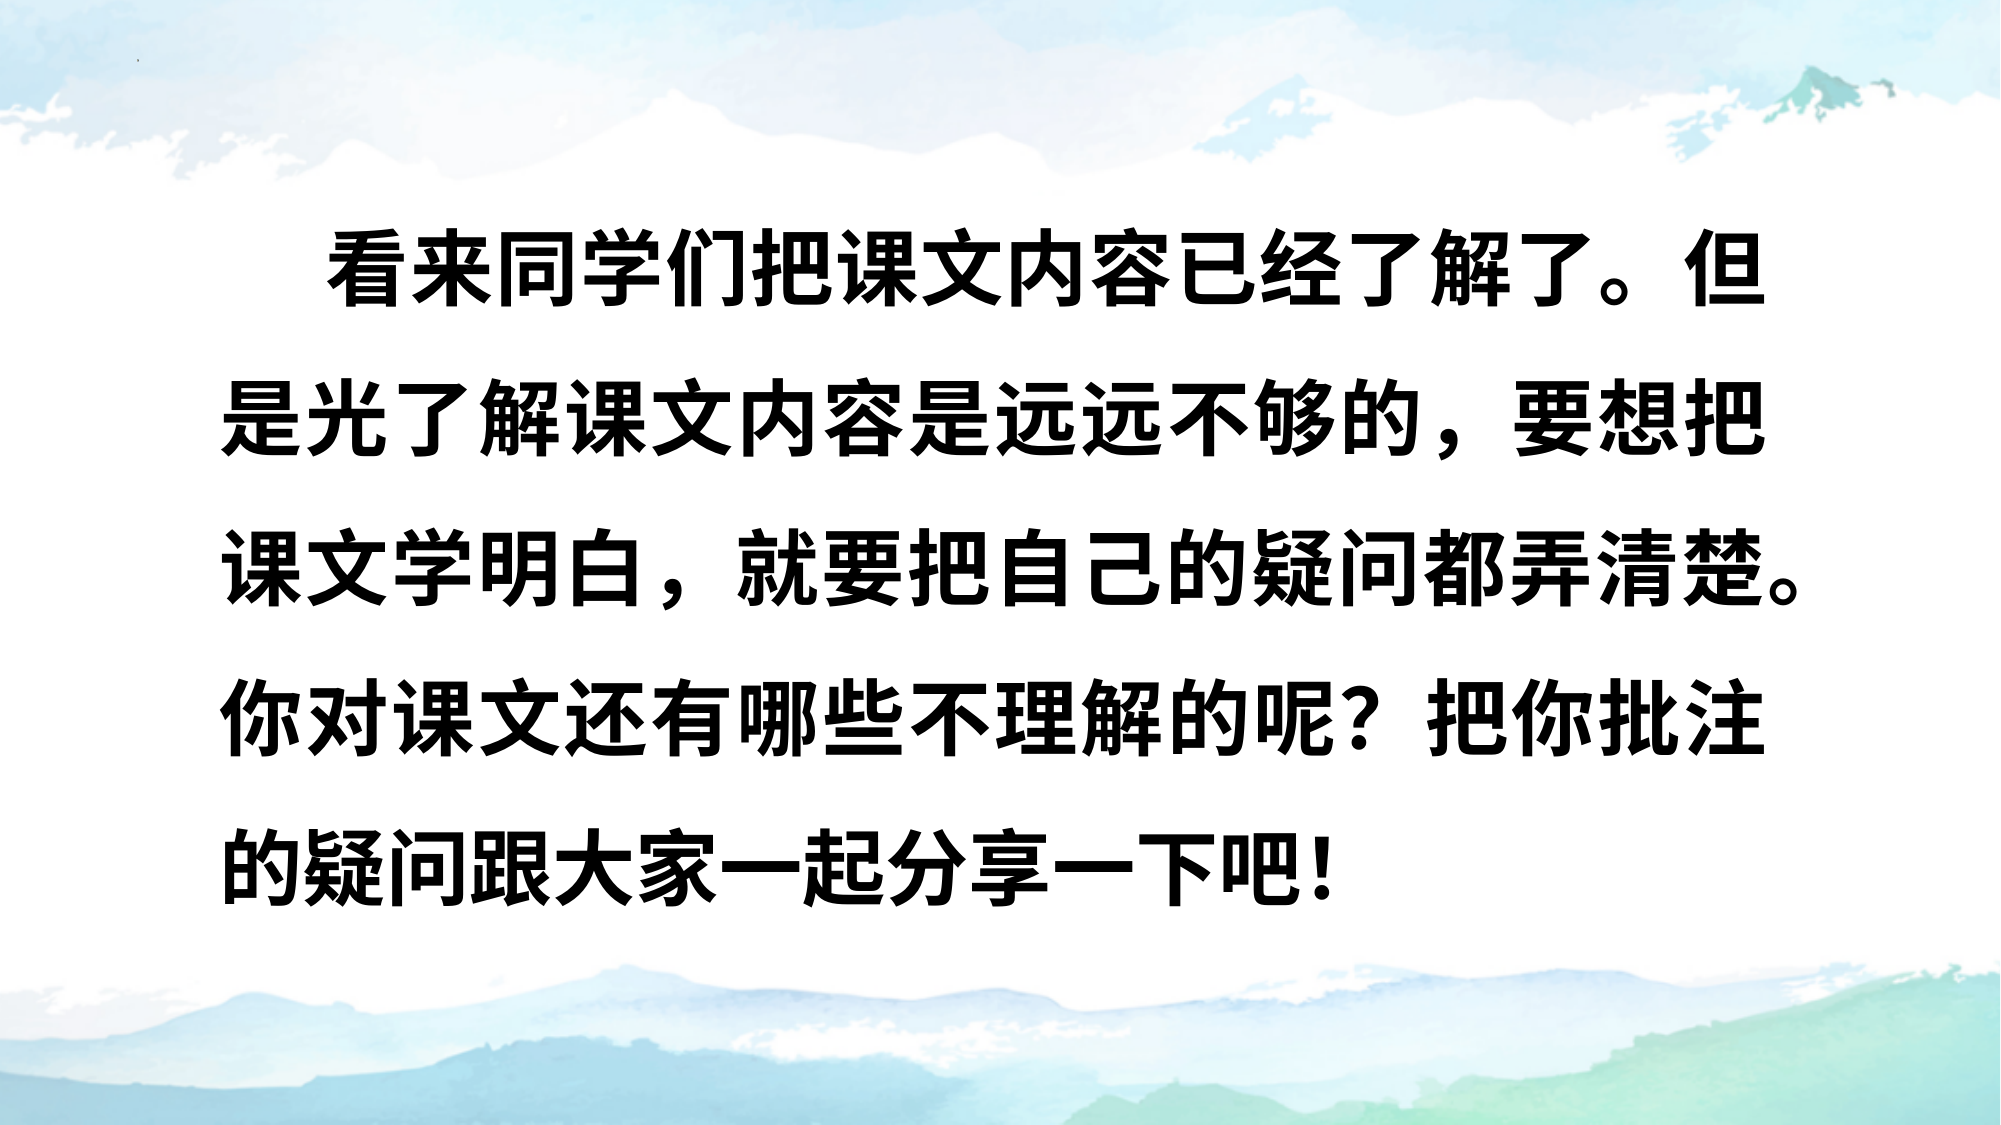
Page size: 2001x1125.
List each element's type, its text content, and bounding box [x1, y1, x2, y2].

text_box 看来同学们把课文内容已经了解了。但是光了解课文内容是远远不够的，要想把课文学明白，就要把自己的疑问都弄清楚。你对课文还有哪些不理解的呢？把你批注的疑问跟大家一起分享一下吧！ [208, 160, 1780, 922]
picture [0, 0, 2001, 1125]
